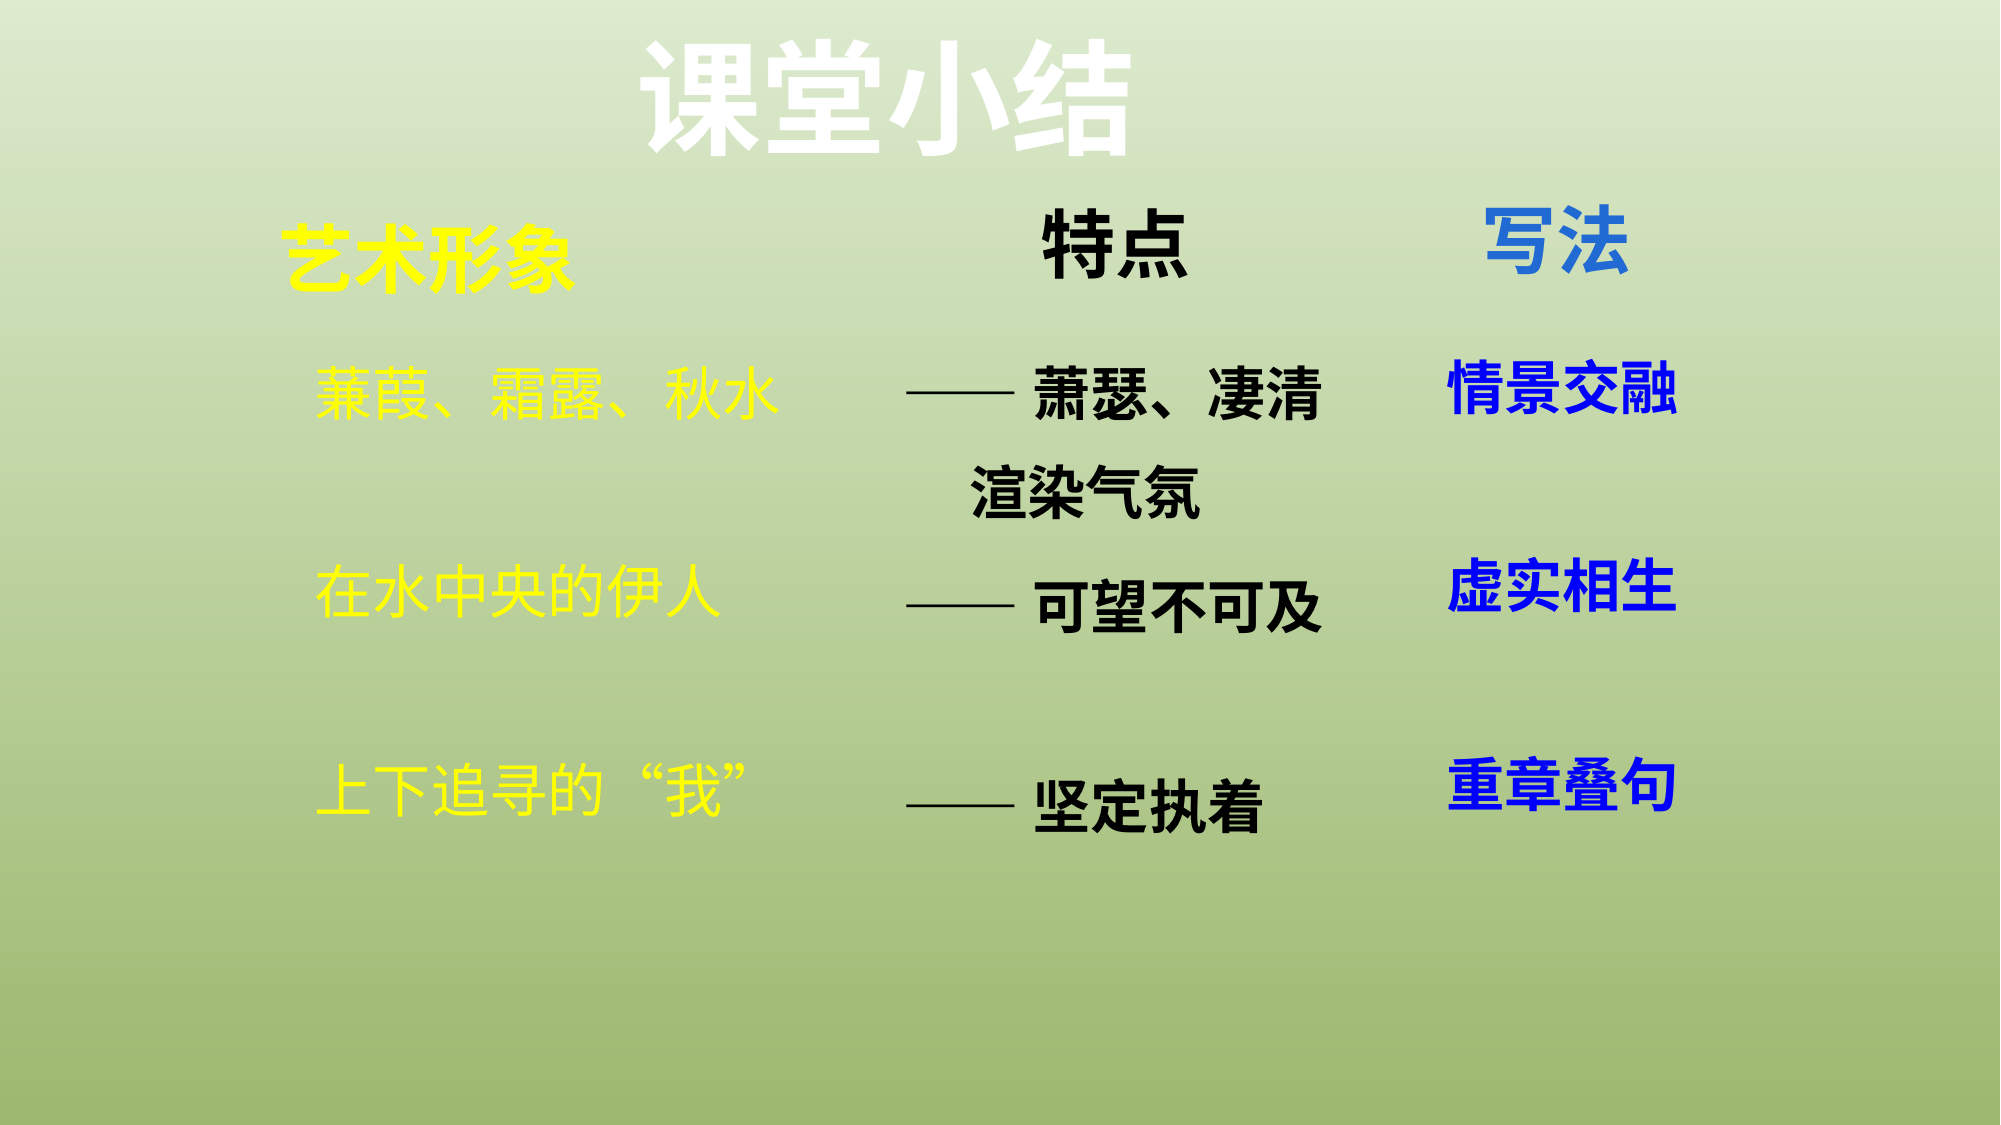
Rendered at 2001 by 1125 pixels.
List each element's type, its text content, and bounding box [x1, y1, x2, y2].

text_box 写法 [1414, 186, 1698, 291]
text_box ——可望不可及 [887, 562, 1400, 648]
text_box 蒹葭、霜露、秋水 在水中央的伊人 上下追寻的“我” [300, 350, 1013, 832]
text_box 特点 [973, 189, 1257, 295]
text_box 课堂小结 [622, 44, 1284, 147]
text_box 艺术形象 [244, 163, 783, 352]
text_box ——坚定执着 [887, 762, 1300, 848]
text_box ——萧瑟、凄清 渲染气氛 [887, 349, 1431, 534]
text_box 情景交融 虚实相生 重章叠句 [1431, 343, 1757, 826]
